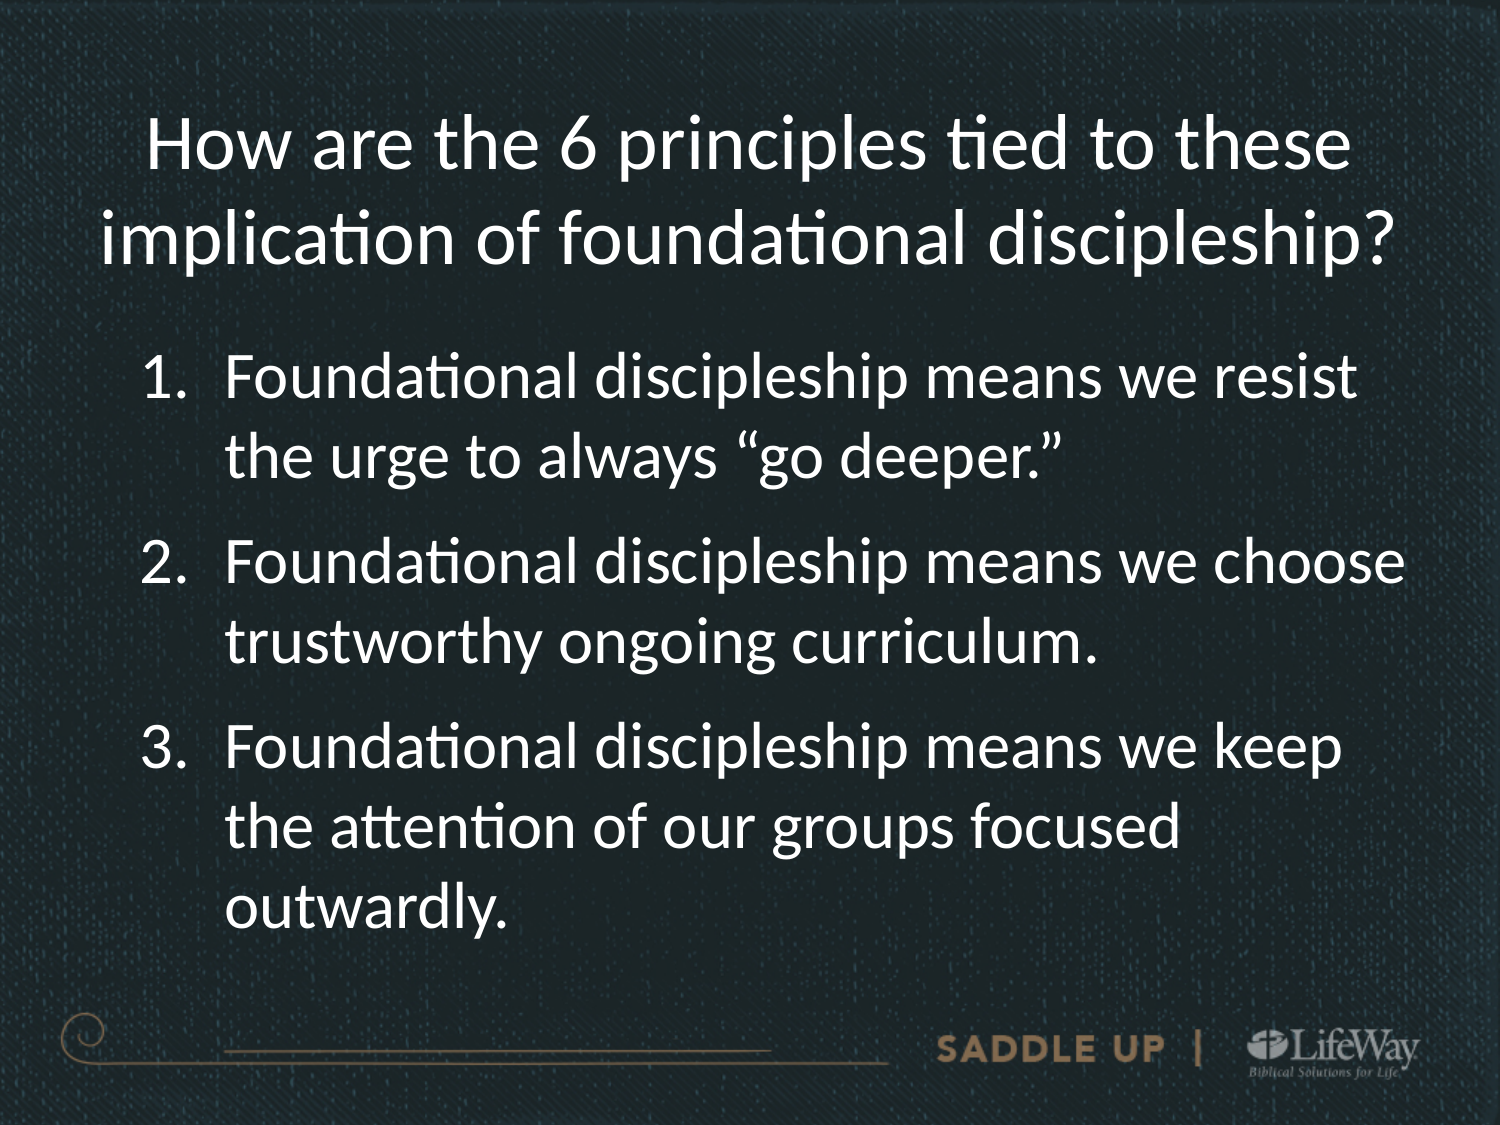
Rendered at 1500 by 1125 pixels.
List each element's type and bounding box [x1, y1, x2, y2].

list [0, 0, 1500, 1125]
